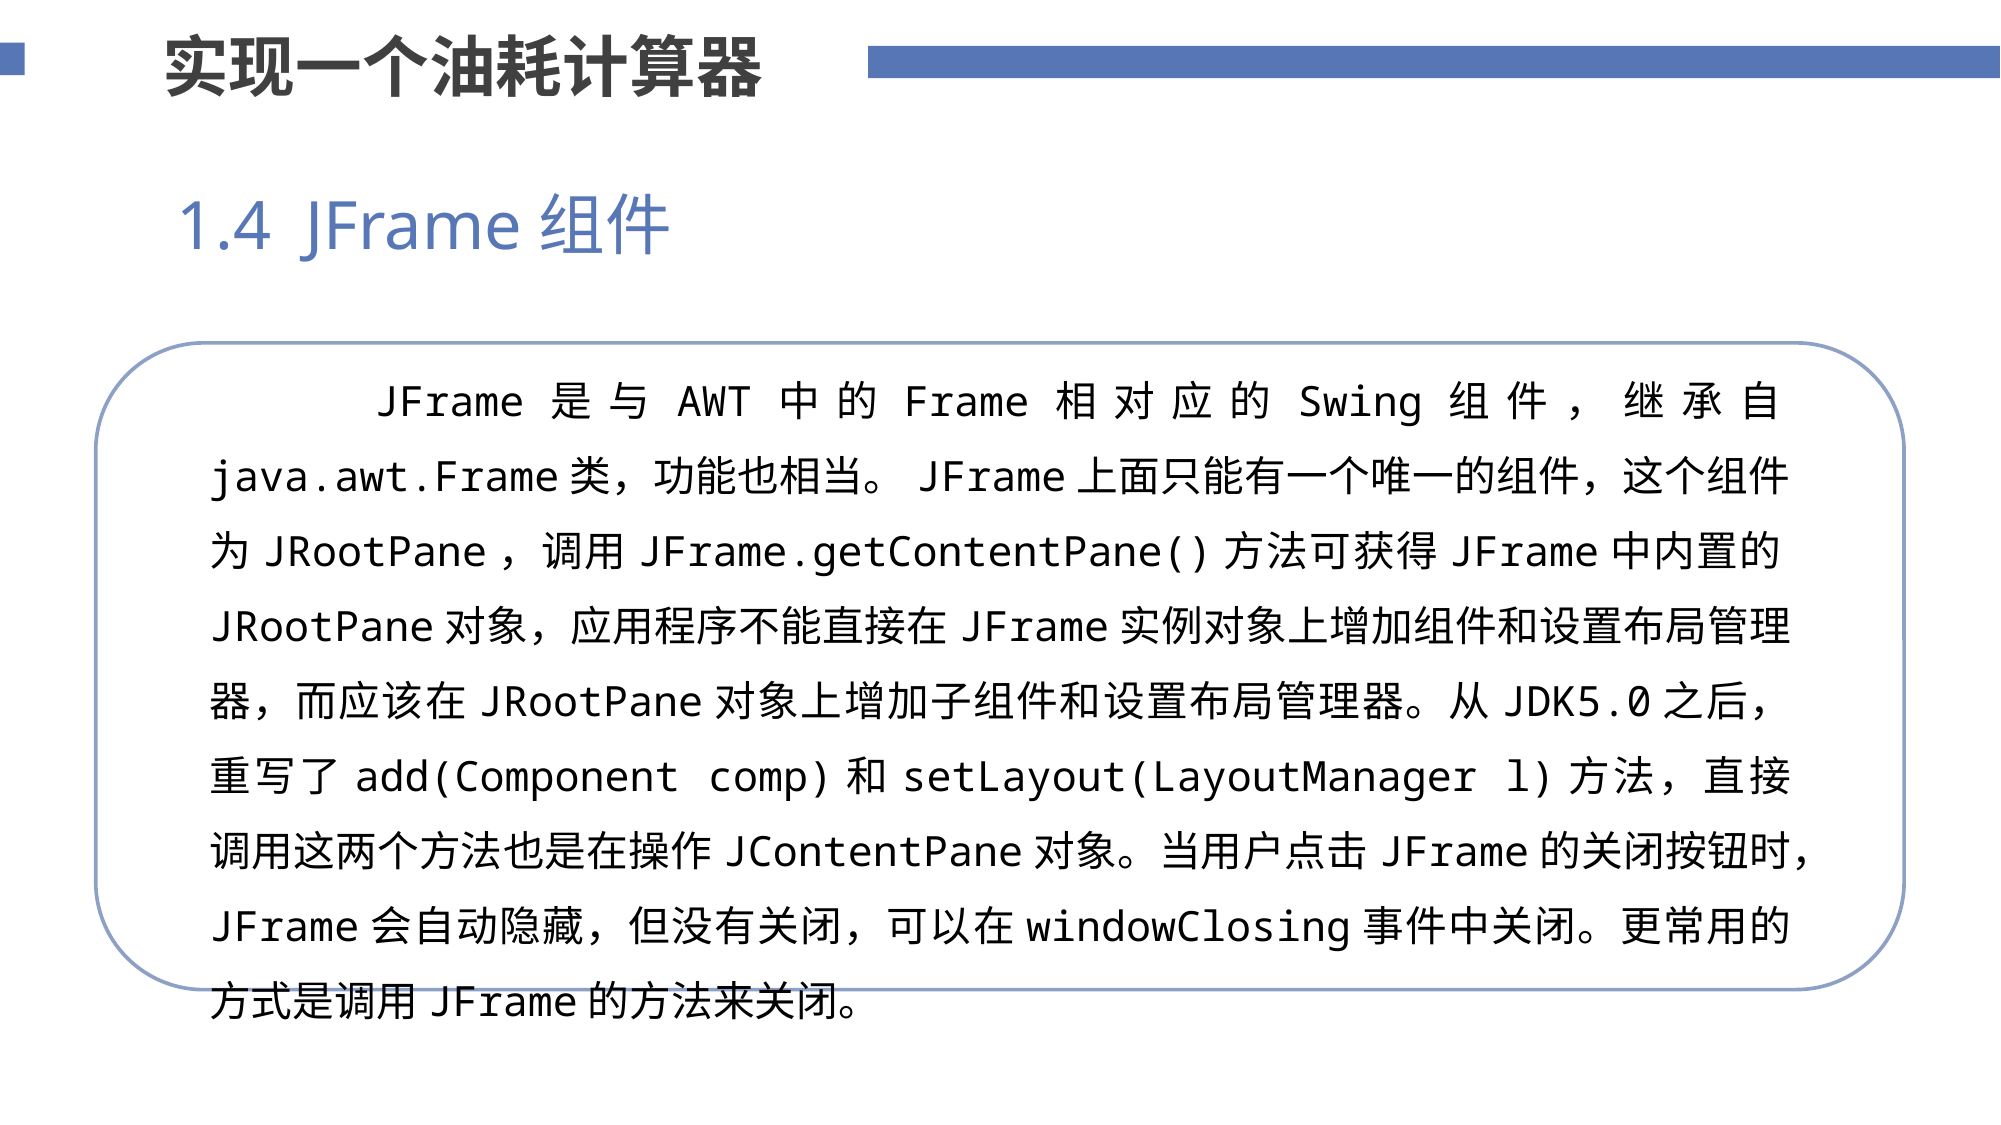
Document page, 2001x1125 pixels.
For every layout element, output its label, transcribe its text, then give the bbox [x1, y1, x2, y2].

text_box [1806, 342, 1906, 991]
text_box 实现一个油耗计算器 [162, 25, 769, 106]
text_box 1.4 JFrame组件 [162, 175, 905, 271]
text_box [867, 45, 2000, 79]
text_box [94, 342, 194, 991]
text_box [0, 41, 26, 76]
text_box JFrame是与AWT中的Frame相对应的Swing组件，继承自java.awt.Frame类，功能也相当。JFrame上面只能有一个唯一的组件，这个组件为JRootPane，调用JFrame.getContentPane()方法可获得JFrame中内置的JRootPane对象，应用程序不能直接在JFrame实例对象上增加组件和设置布局管理器，而应该在JRootPane对象上增加子组件和设置布局管理器。从JDK5.0之后，重写了add(Component comp)和setLayout(LayoutManager l)方法，直接调用这两个方法也是在操作JContentPane对象。当用户点击JFrame的关闭按钮时，JFrame会自动隐藏，但没有关闭，可以在windowClosing事件中关闭。更常用的方式是调用JFrame的方法来关闭。 [194, 342, 1806, 1033]
